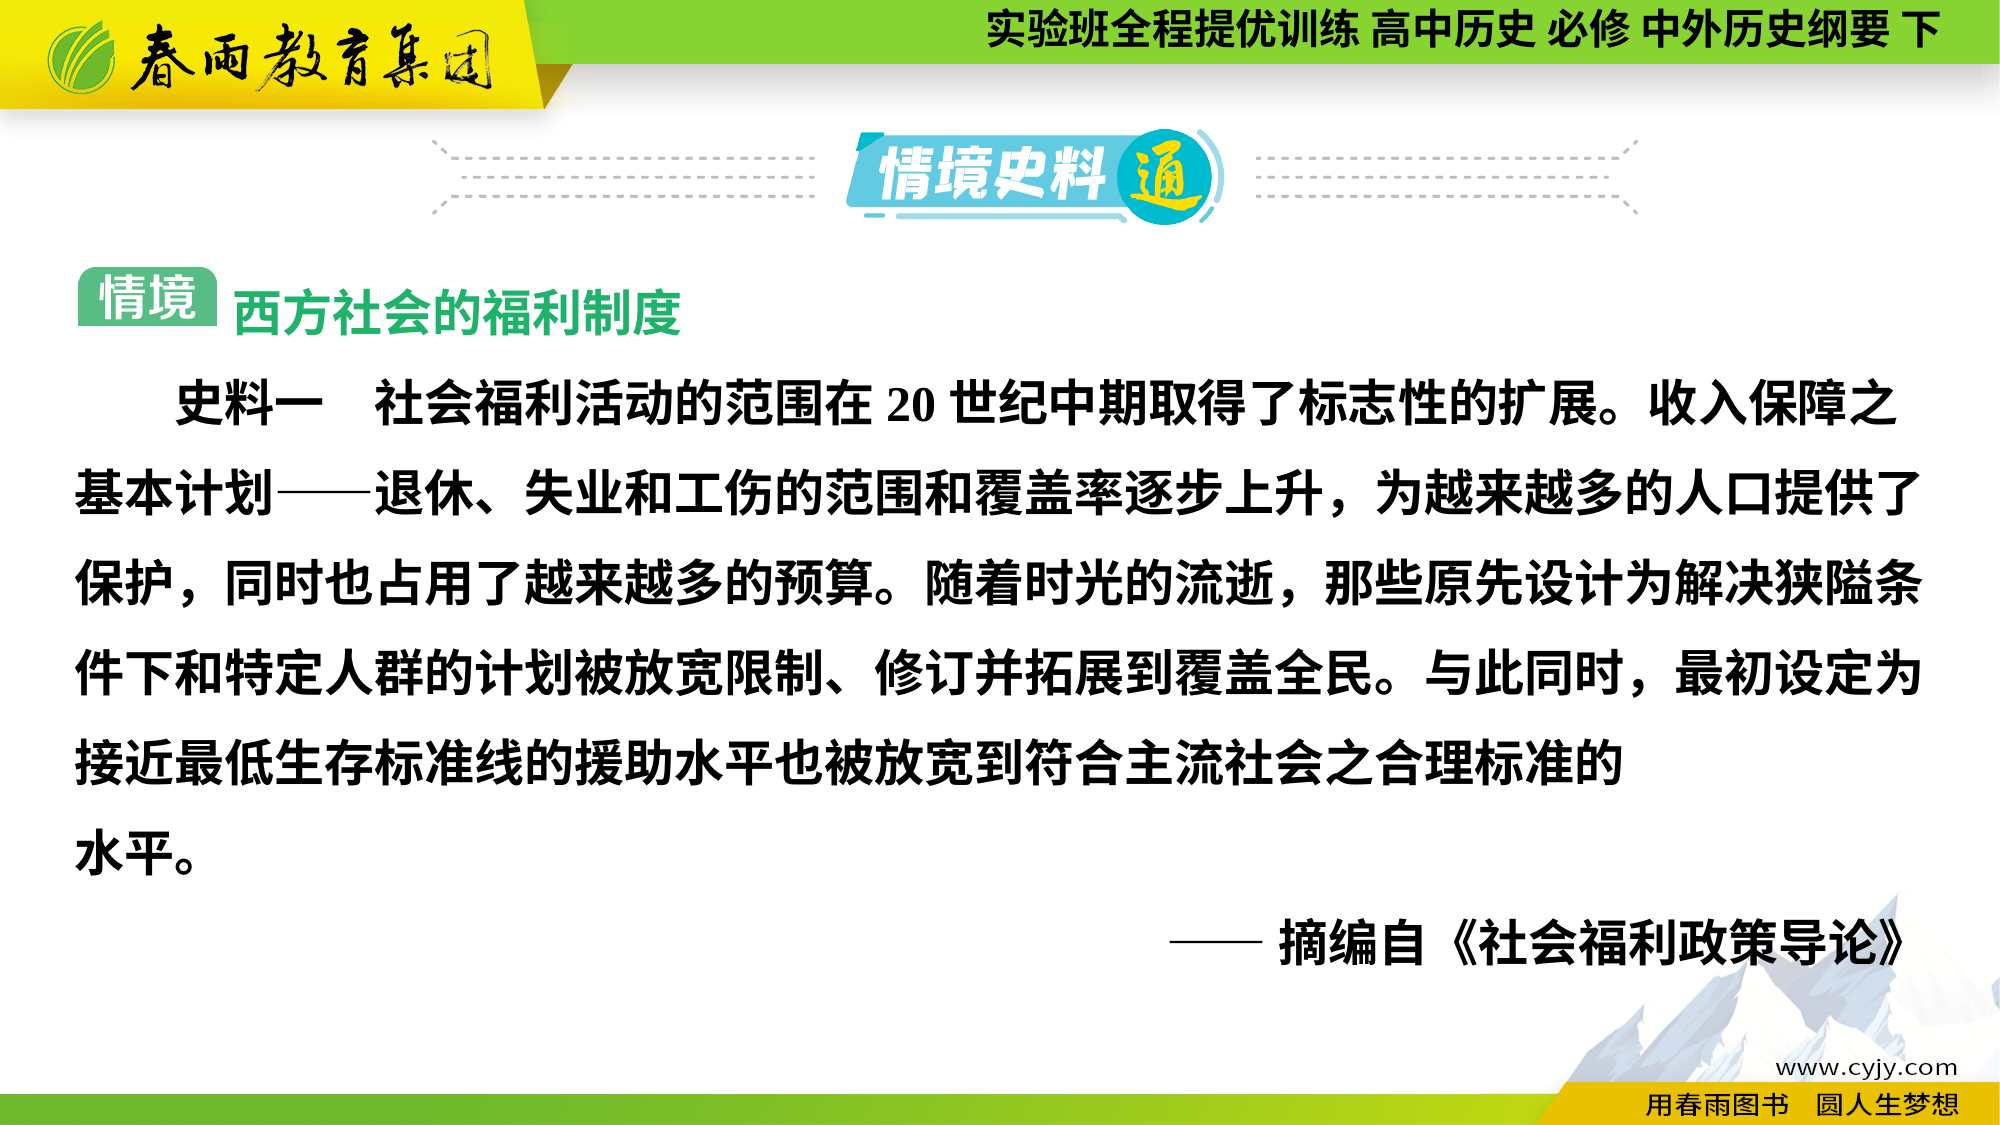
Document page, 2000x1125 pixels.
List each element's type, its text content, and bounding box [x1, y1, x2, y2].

list 西方社会的福利制度 史料一 社会福利活动的范围在20世纪中期取得了标志性的扩展。收入保障之基本计划——退休、失业和工伤的范围和覆盖率逐步上升，为越来越多的人口提供了保护，同时也占用了越来越多的预算。随着时光的流逝，那些原先设计为解决狭隘条件下和特定人群的计划被放宽限制、修订并拓展到覆盖全民。与此同时，最初设定为接近最低生存标准线的援助水平也被放宽到符合主流社会之合理标准的 水平。 ——摘编自《社会福利政策导论》 [59, 243, 1944, 975]
picture [0, 0, 2000, 1125]
